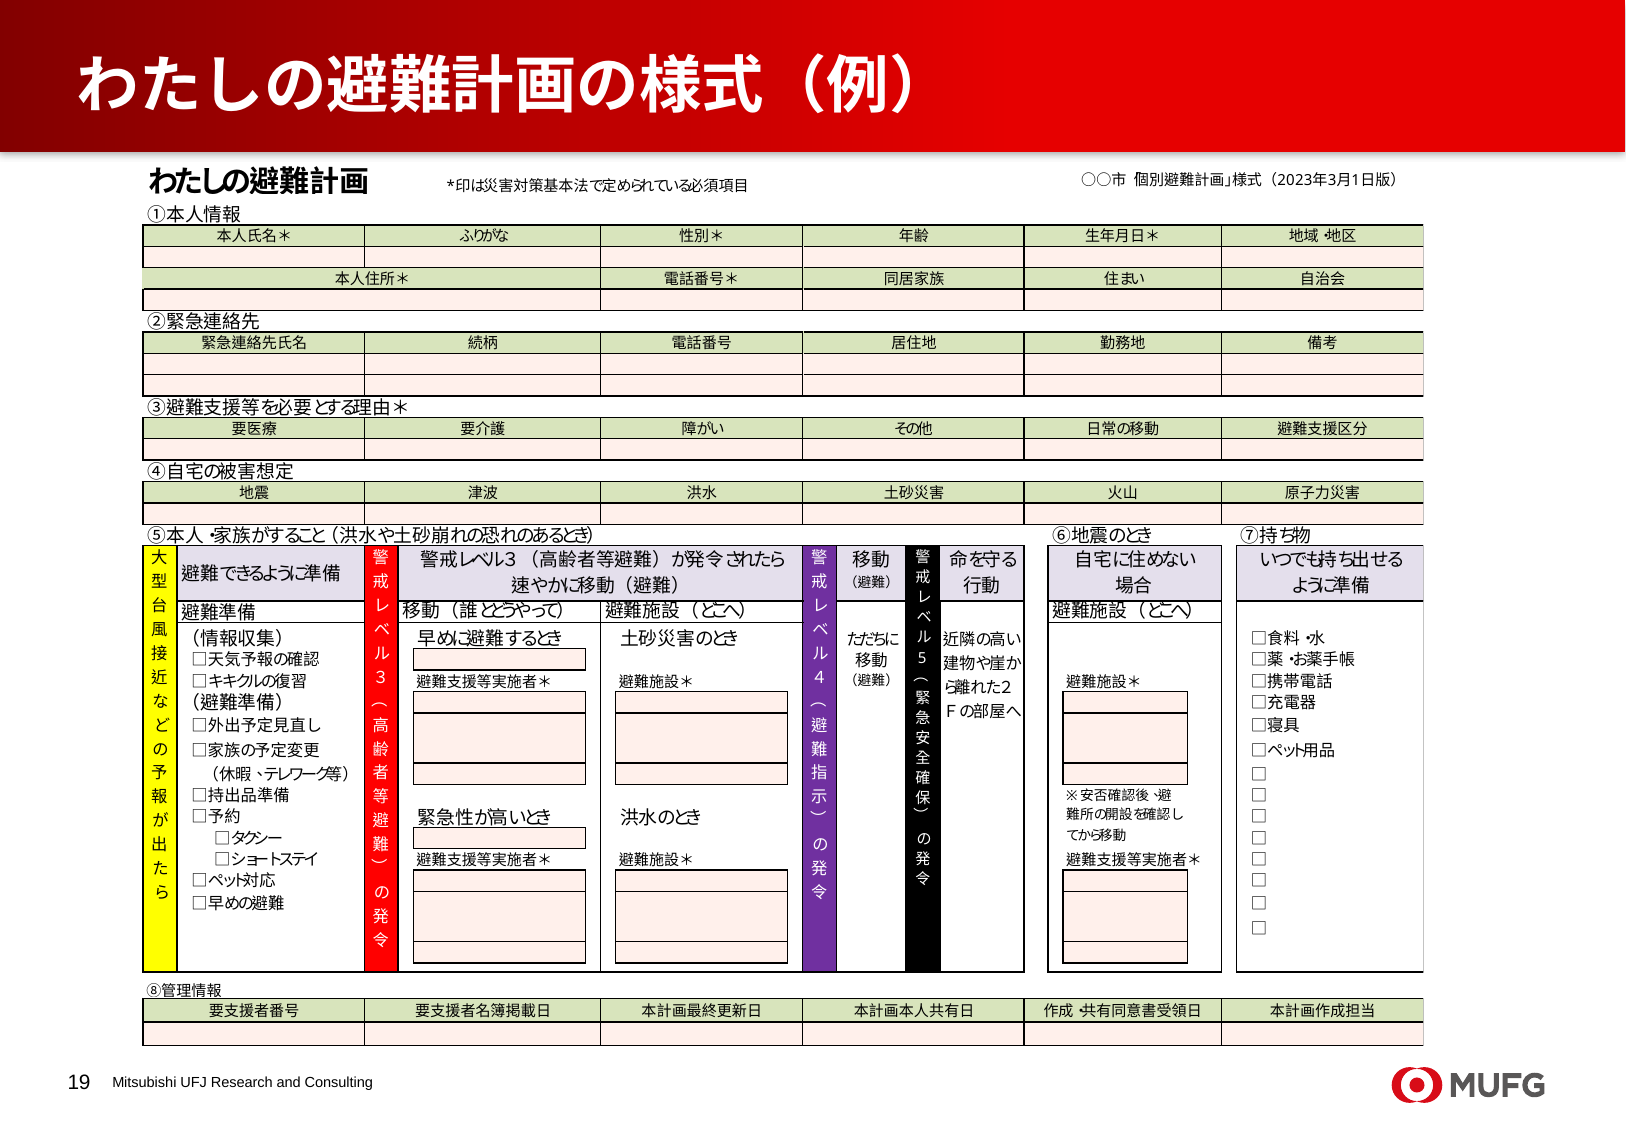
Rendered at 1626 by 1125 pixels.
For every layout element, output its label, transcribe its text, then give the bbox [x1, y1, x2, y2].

title わたしの避難計画の様式（例） [67, 42, 1557, 120]
picture [133, 162, 1425, 1048]
